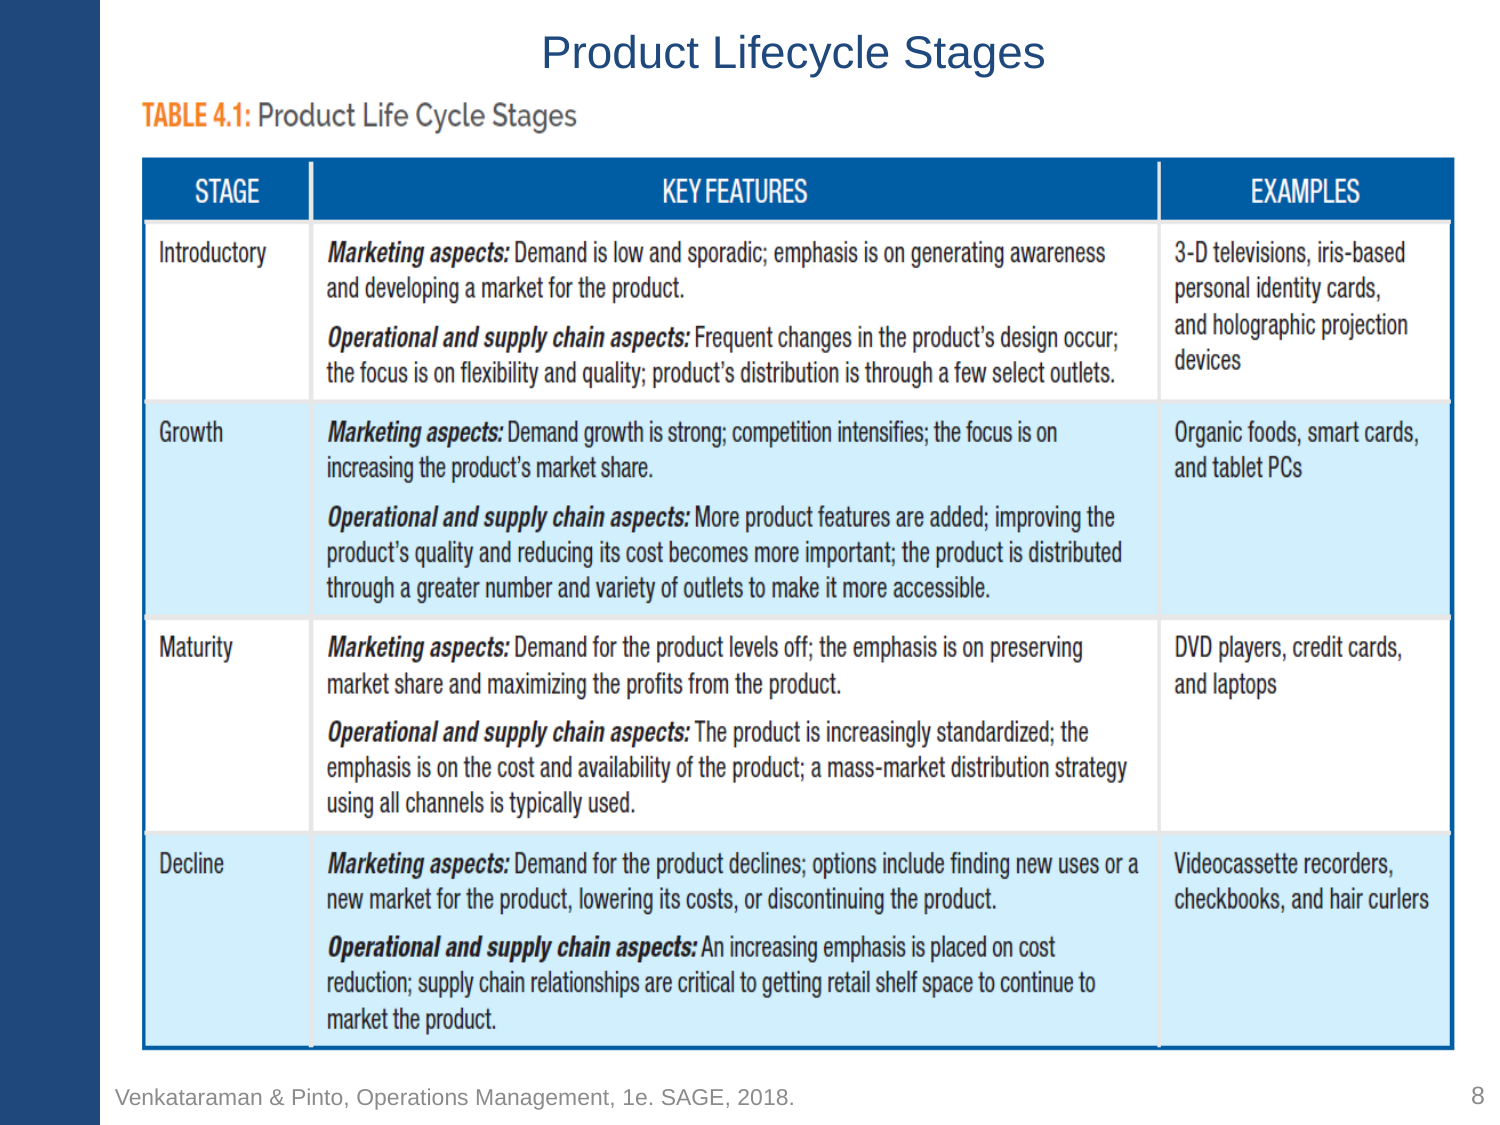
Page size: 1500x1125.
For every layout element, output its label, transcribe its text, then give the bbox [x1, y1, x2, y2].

slide_number 8 [1425, 1065, 1500, 1125]
title Product Lifecycle Stages [162, 1, 1425, 85]
picture [124, 87, 1476, 1063]
footer Venkataraman & Pinto, Operations Management, 1e. SAGE, 2018. [99, 1074, 1250, 1125]
